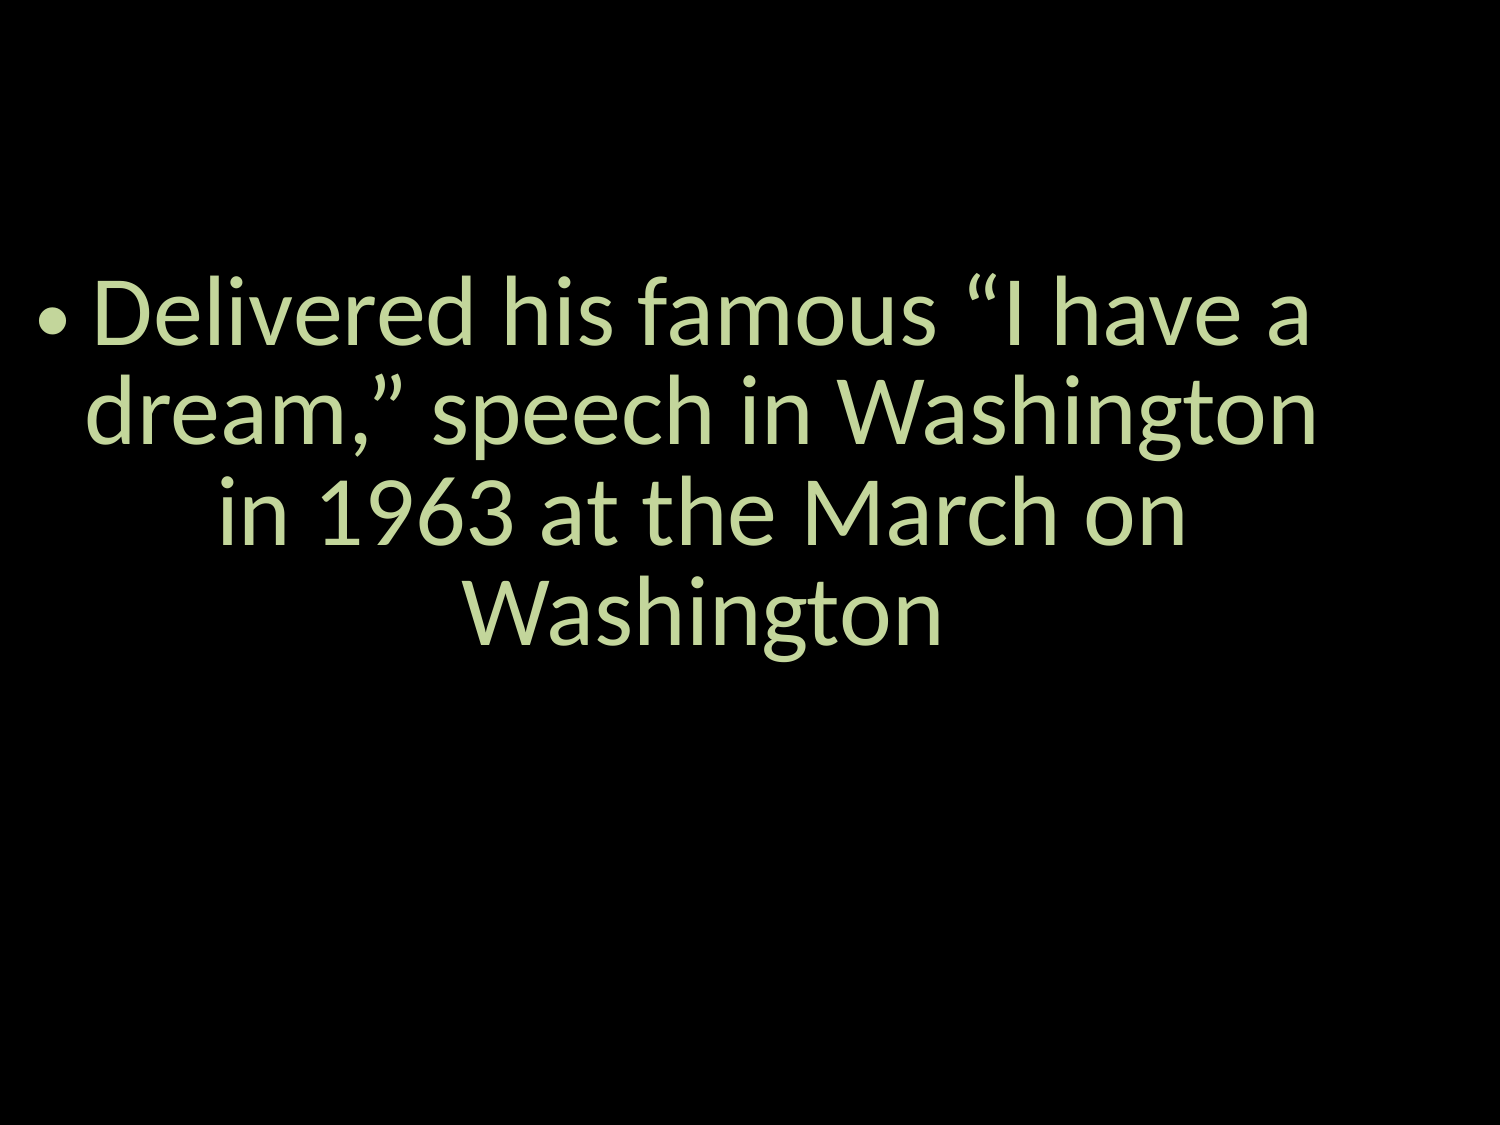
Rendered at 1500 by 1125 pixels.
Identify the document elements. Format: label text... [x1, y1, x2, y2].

list Delivered his famous “I have a dream,” speech in Washington in 1963 at the March on Washington [0, 262, 1350, 1005]
